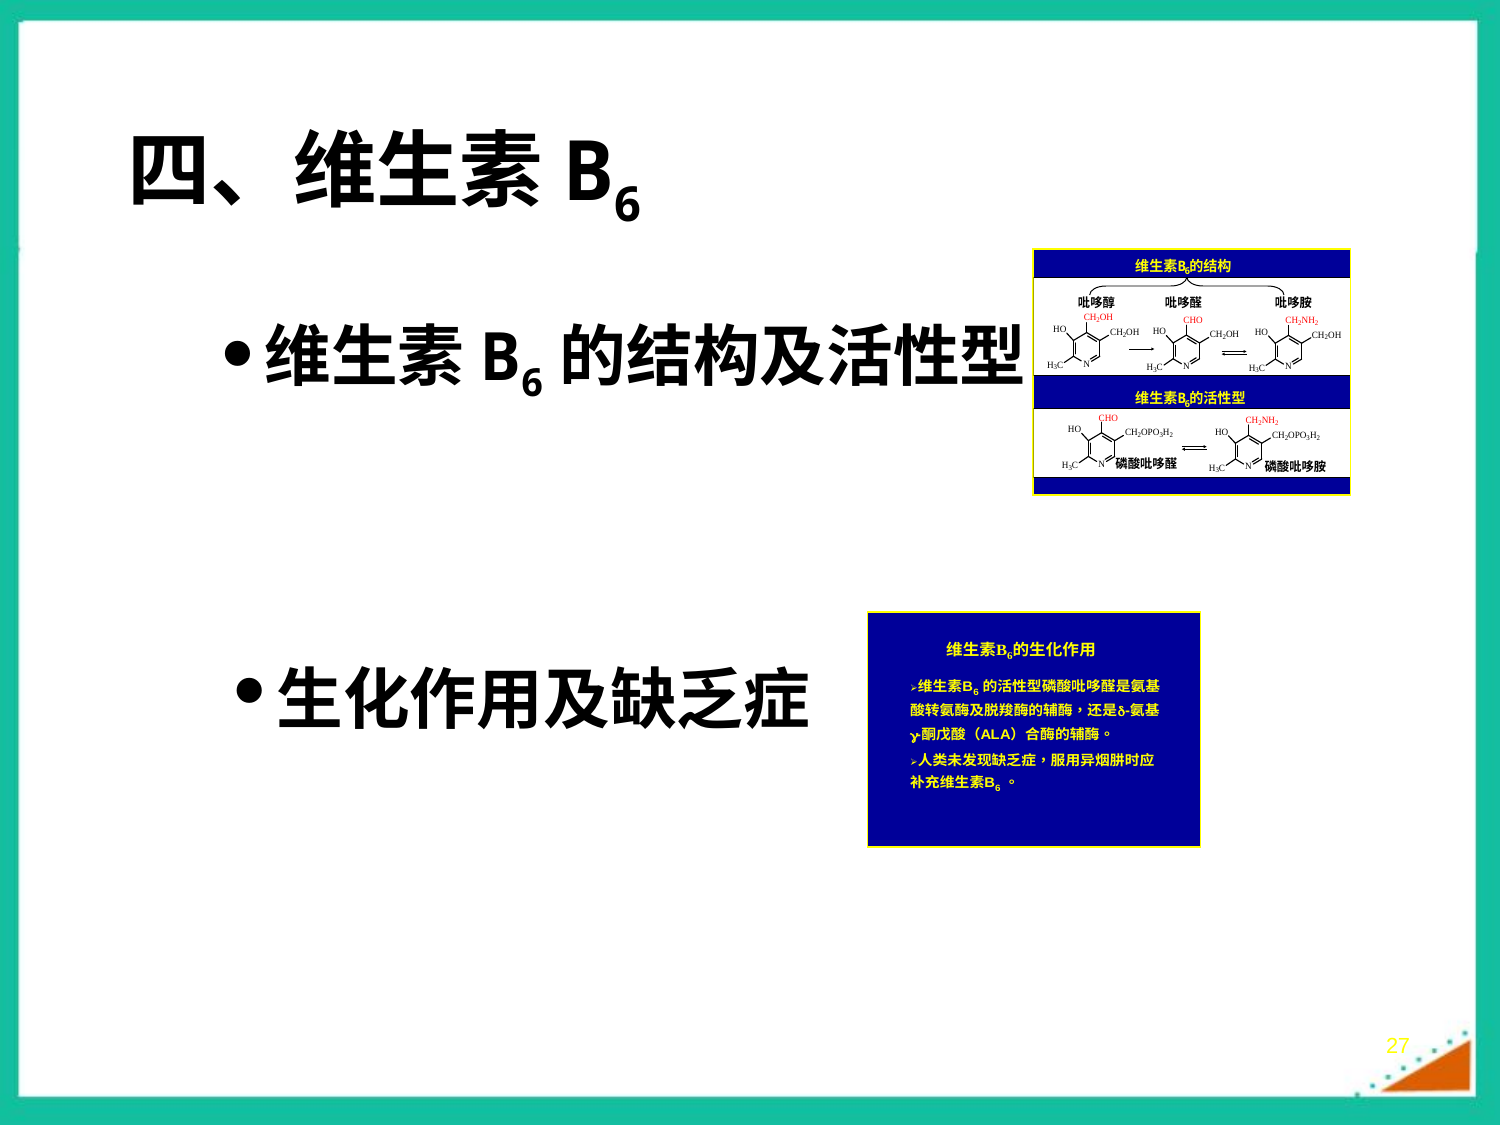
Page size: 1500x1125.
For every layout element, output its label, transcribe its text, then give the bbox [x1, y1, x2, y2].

text_box 生化作用及缺乏症 [218, 633, 862, 744]
text_box 四、维生素B6 [112, 125, 792, 223]
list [867, 612, 1201, 847]
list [1033, 249, 1351, 495]
text_box 维生素B6的结构及活性型 [206, 278, 1028, 412]
slide_number 27 [1074, 1024, 1425, 1103]
picture [0, 0, 1500, 1125]
